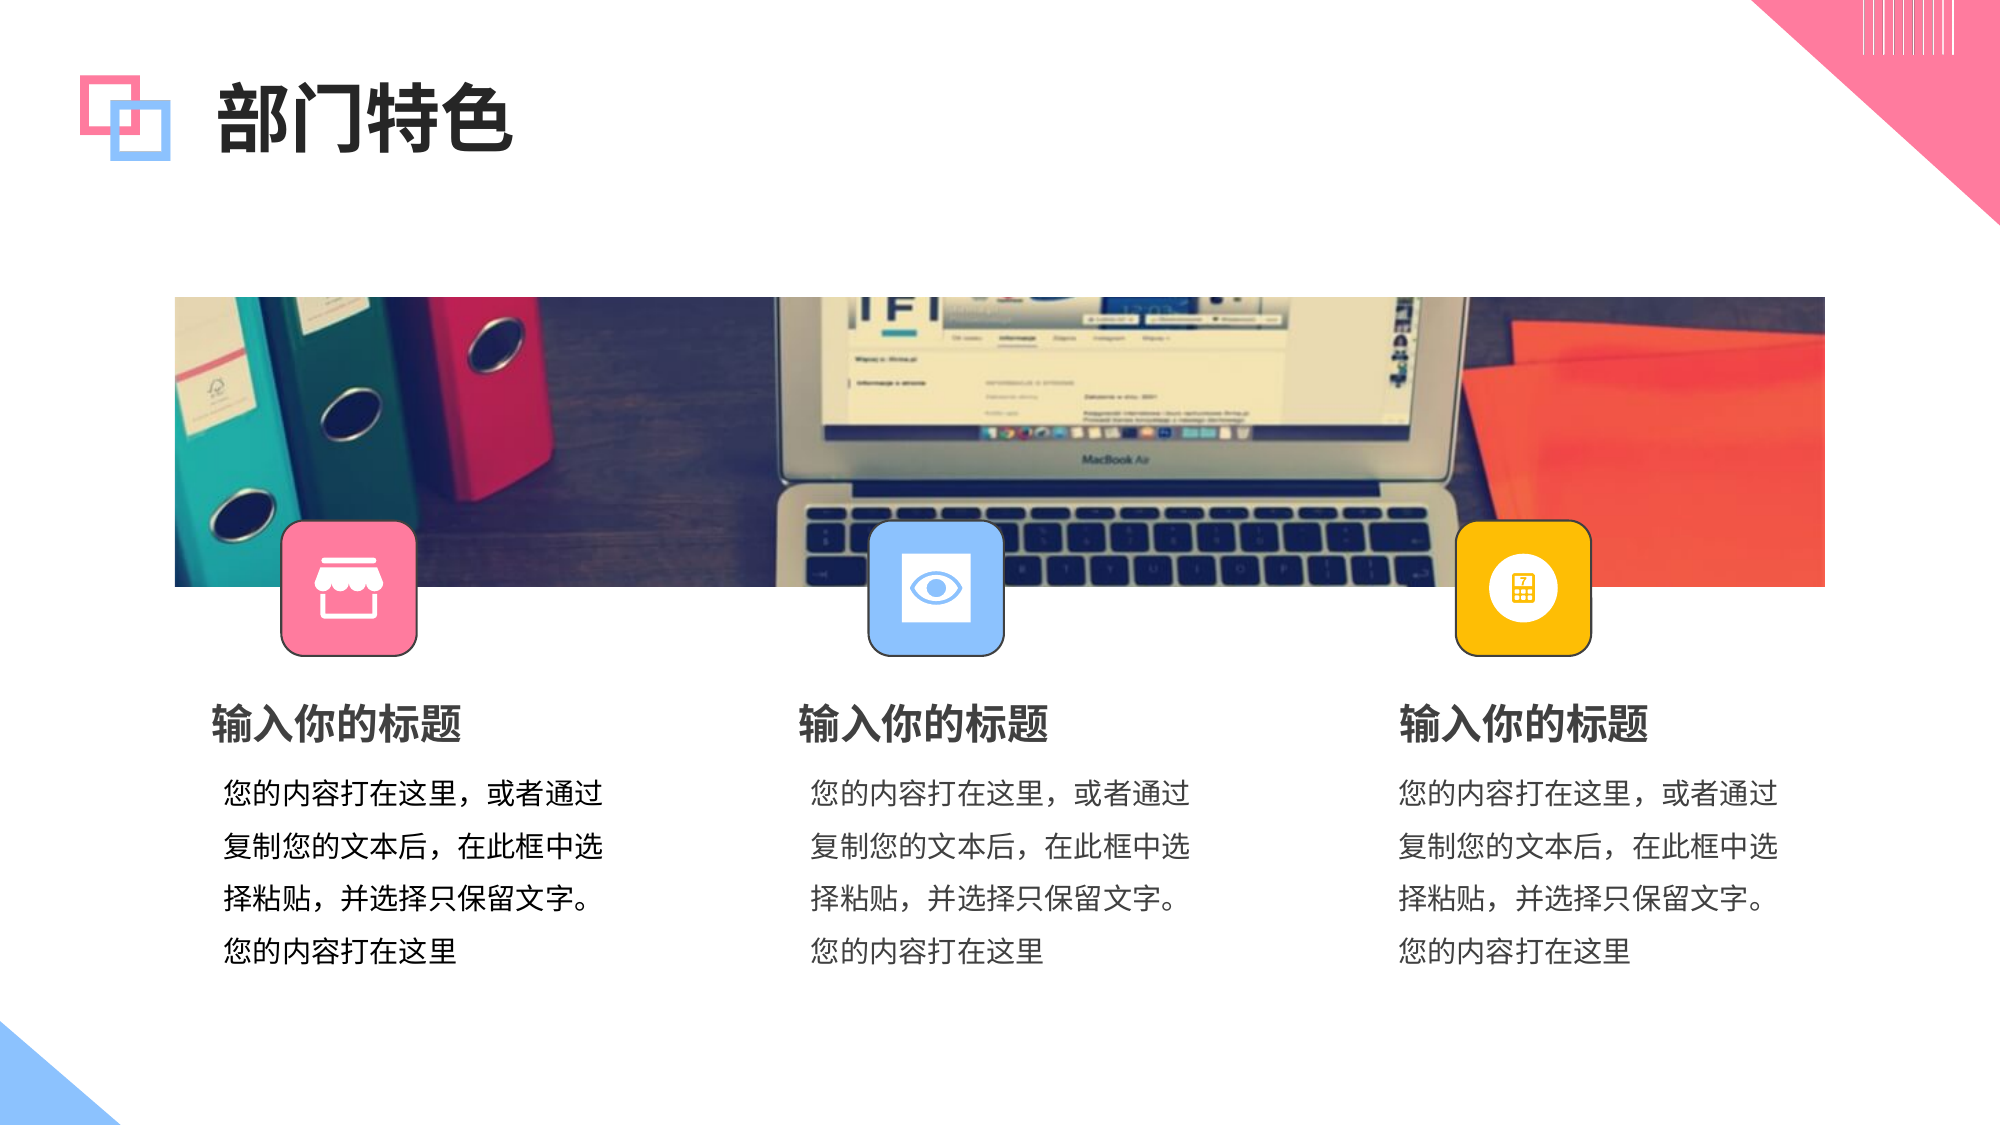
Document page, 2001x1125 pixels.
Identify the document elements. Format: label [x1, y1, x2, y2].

text_box [57, 63, 584, 170]
text_box [208, 520, 630, 972]
text_box [796, 520, 1217, 972]
picture [1856, 0, 1960, 64]
picture [174, 297, 1825, 587]
text_box [1383, 520, 1804, 972]
